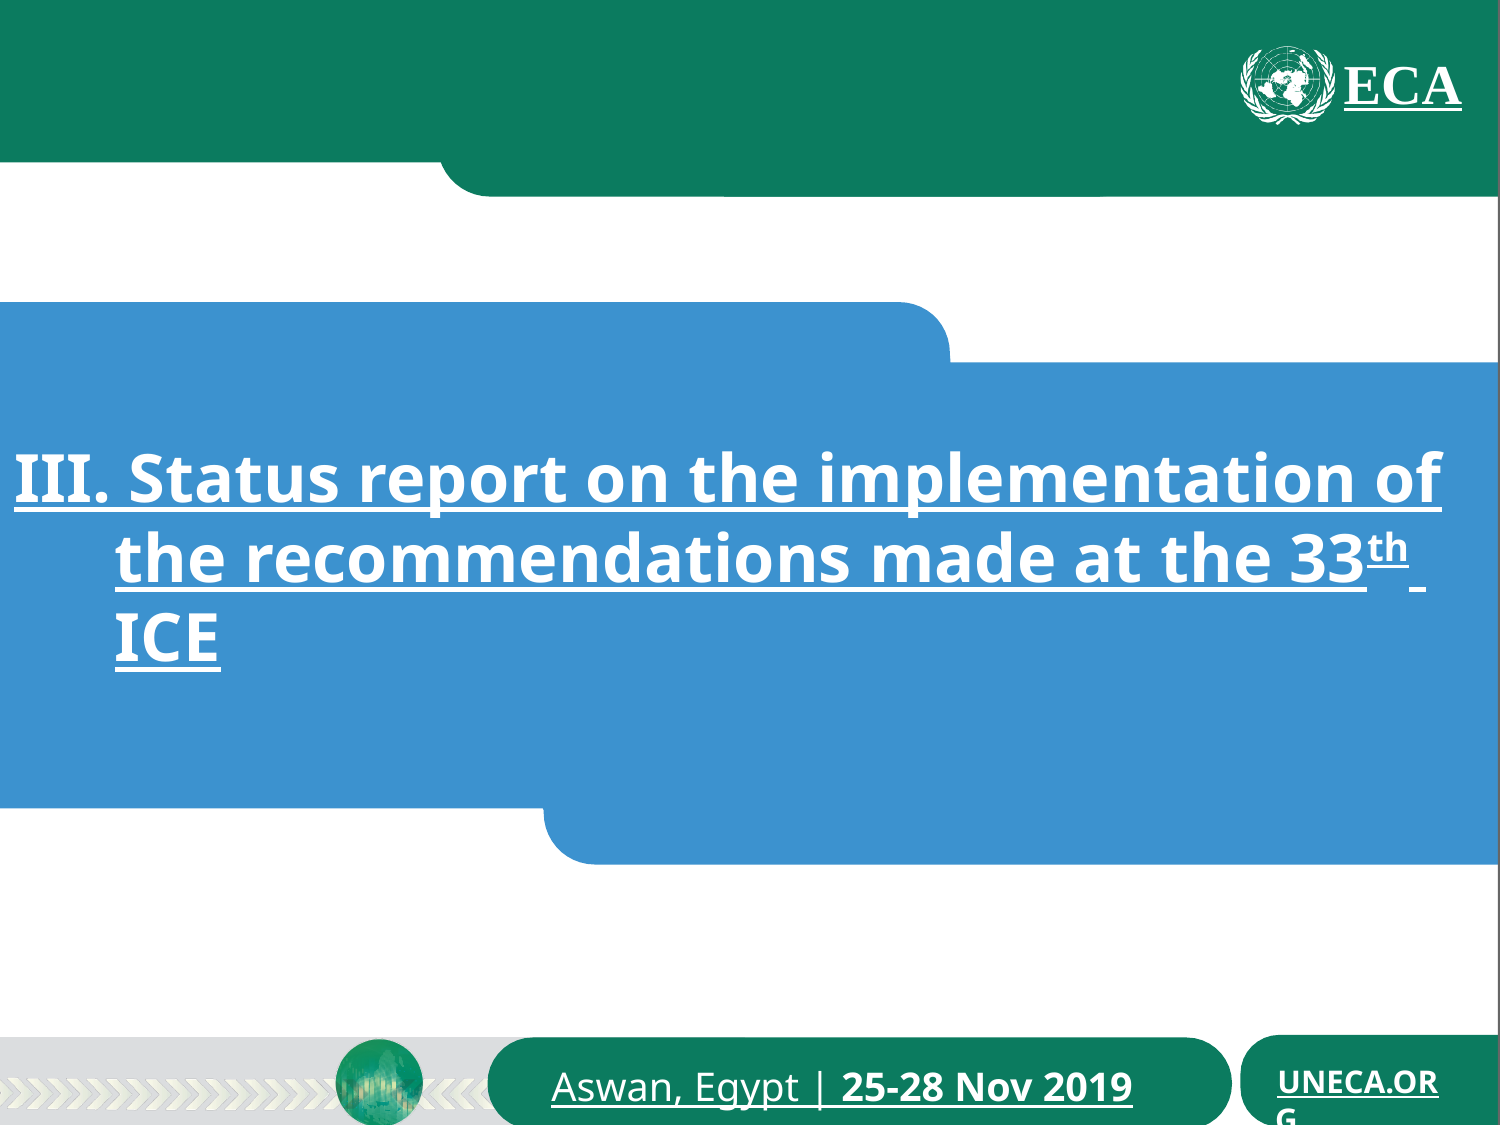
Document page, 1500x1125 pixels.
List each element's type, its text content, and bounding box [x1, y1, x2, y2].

text_box [0, 302, 1498, 865]
picture [1240, 46, 1335, 125]
picture [0, 1037, 526, 1125]
text_box III. Status report on the implementation of the recommendations made at the 33th ICE [12, 435, 1498, 676]
